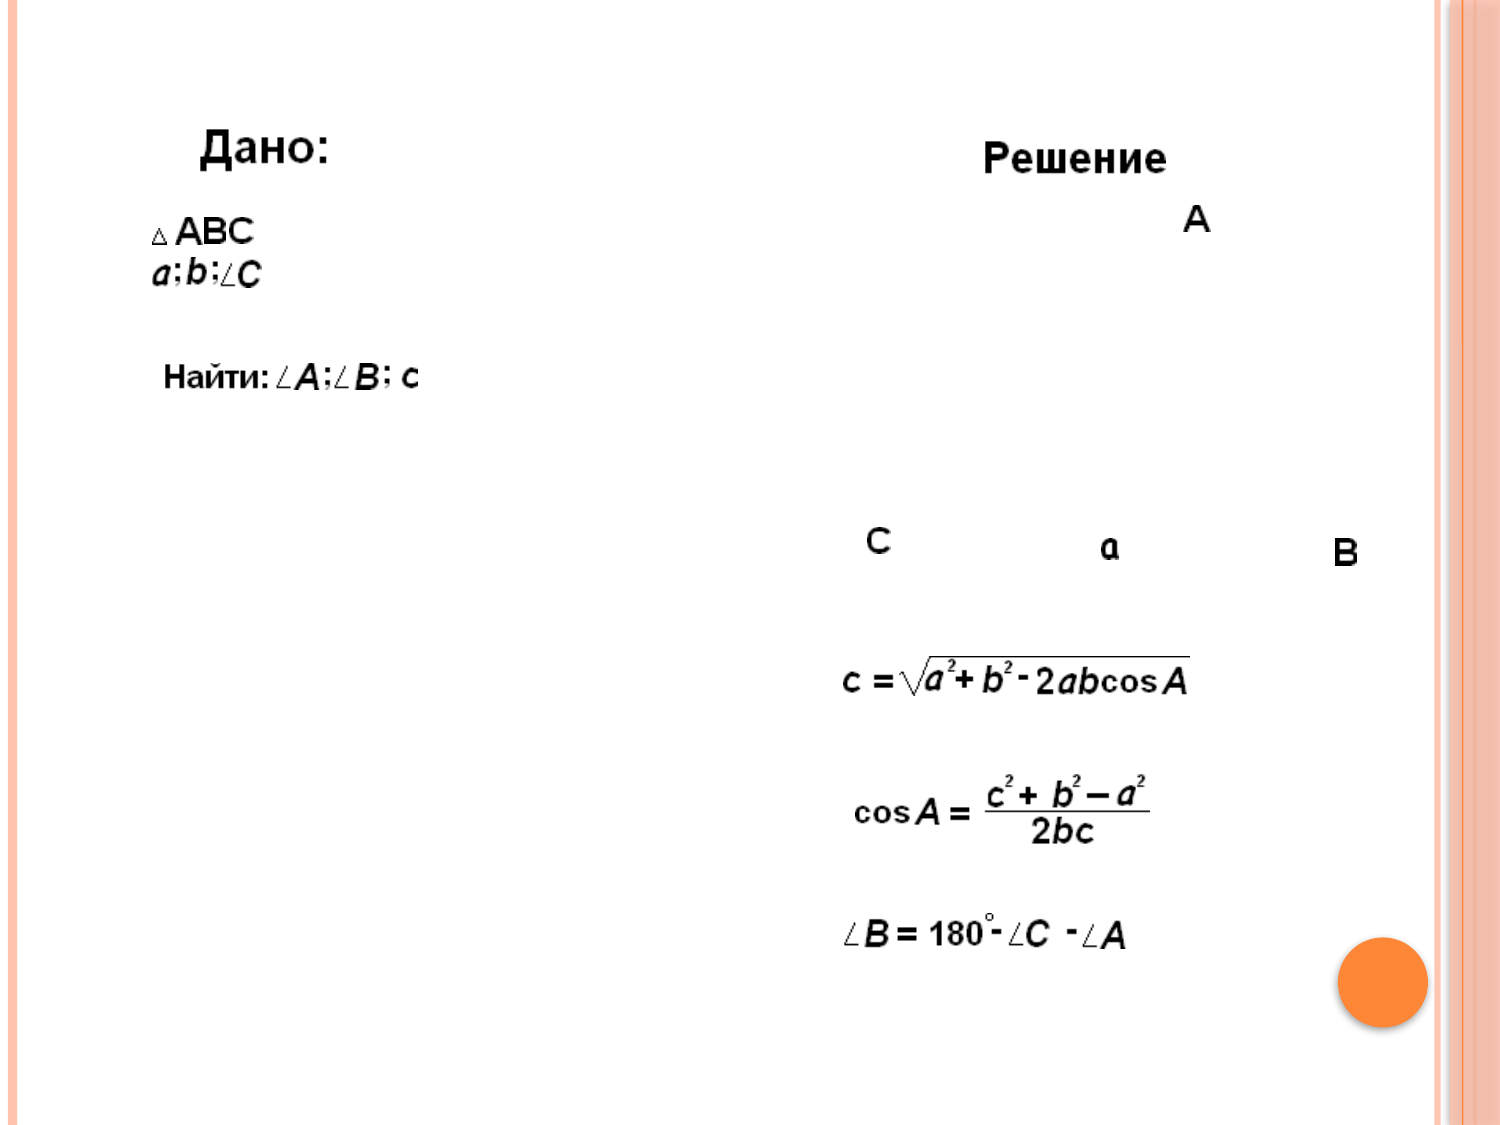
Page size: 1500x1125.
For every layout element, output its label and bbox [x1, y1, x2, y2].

picture [1335, 538, 1357, 567]
picture [854, 772, 1150, 848]
picture [983, 140, 1167, 176]
picture [1101, 538, 1120, 560]
picture [866, 204, 1337, 555]
picture [163, 362, 418, 391]
picture [151, 228, 167, 245]
picture [198, 128, 328, 174]
picture [204, 216, 226, 245]
picture [151, 257, 263, 289]
picture [843, 913, 1128, 949]
picture [229, 216, 254, 245]
picture [843, 655, 1190, 696]
picture [175, 217, 203, 245]
